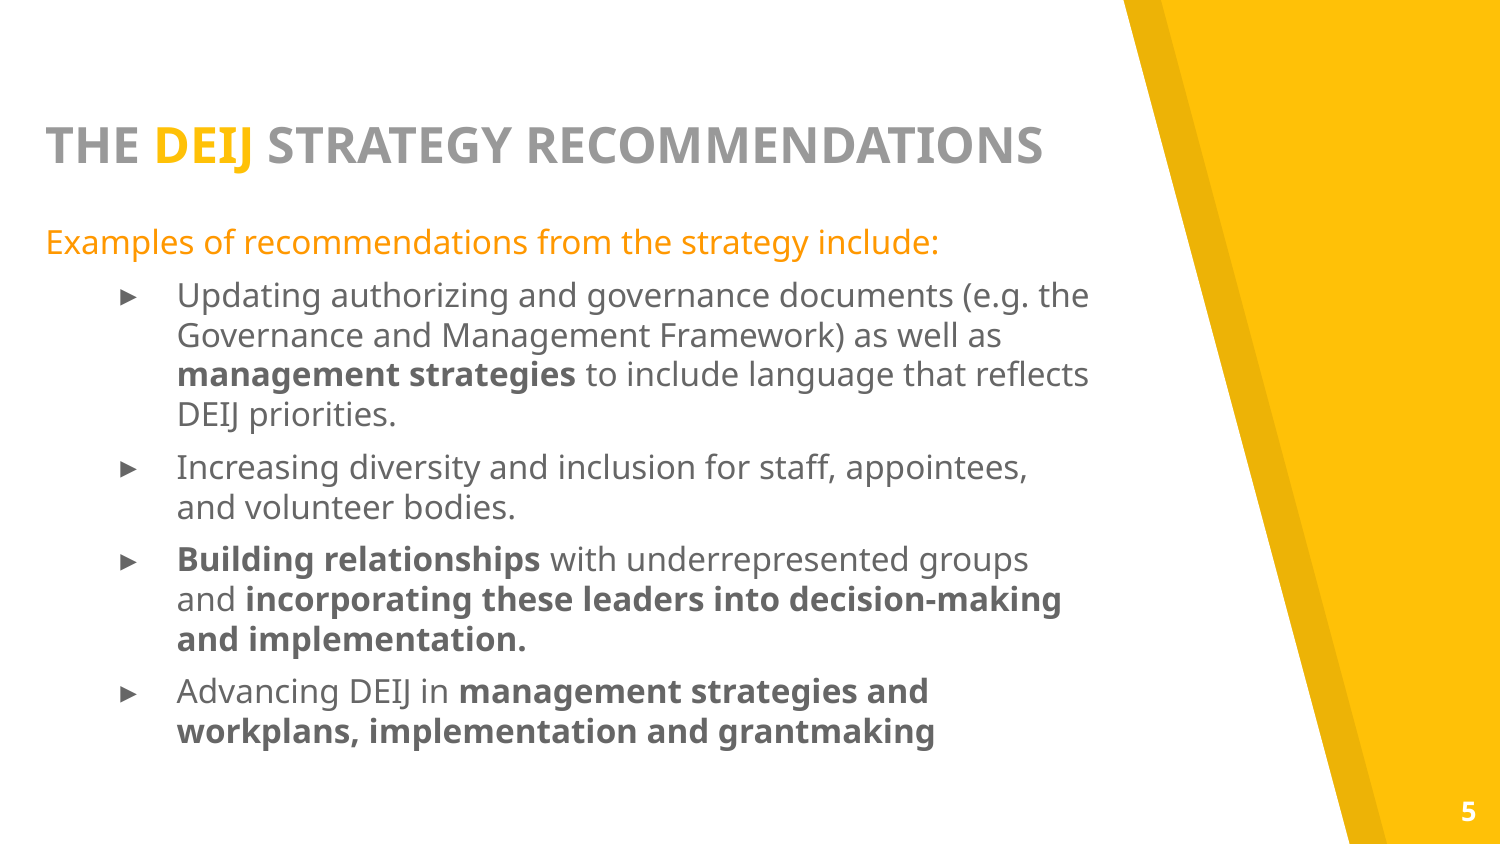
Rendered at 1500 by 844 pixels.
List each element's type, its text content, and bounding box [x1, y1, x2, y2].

slide_number 5 [1401, 779, 1492, 844]
title THE DEIJ STRATEGY RECOMMENDATIONS [30, 109, 1165, 189]
list Examples of recommendations from the strategy include: Updating authorizing and governance documents (e.g. the Governance and Management Framework) as well as management strategies to include language that reflects DEIJ priorities. Increasing diversity and inclusion for staff, appointees, and volunteer bodies. Building relationships with underrepresented groups and incorporating these leaders into decision-making and implementation. Advancing DEIJ in management strategies and workplans, implementation and grantmaking [30, 206, 1108, 844]
